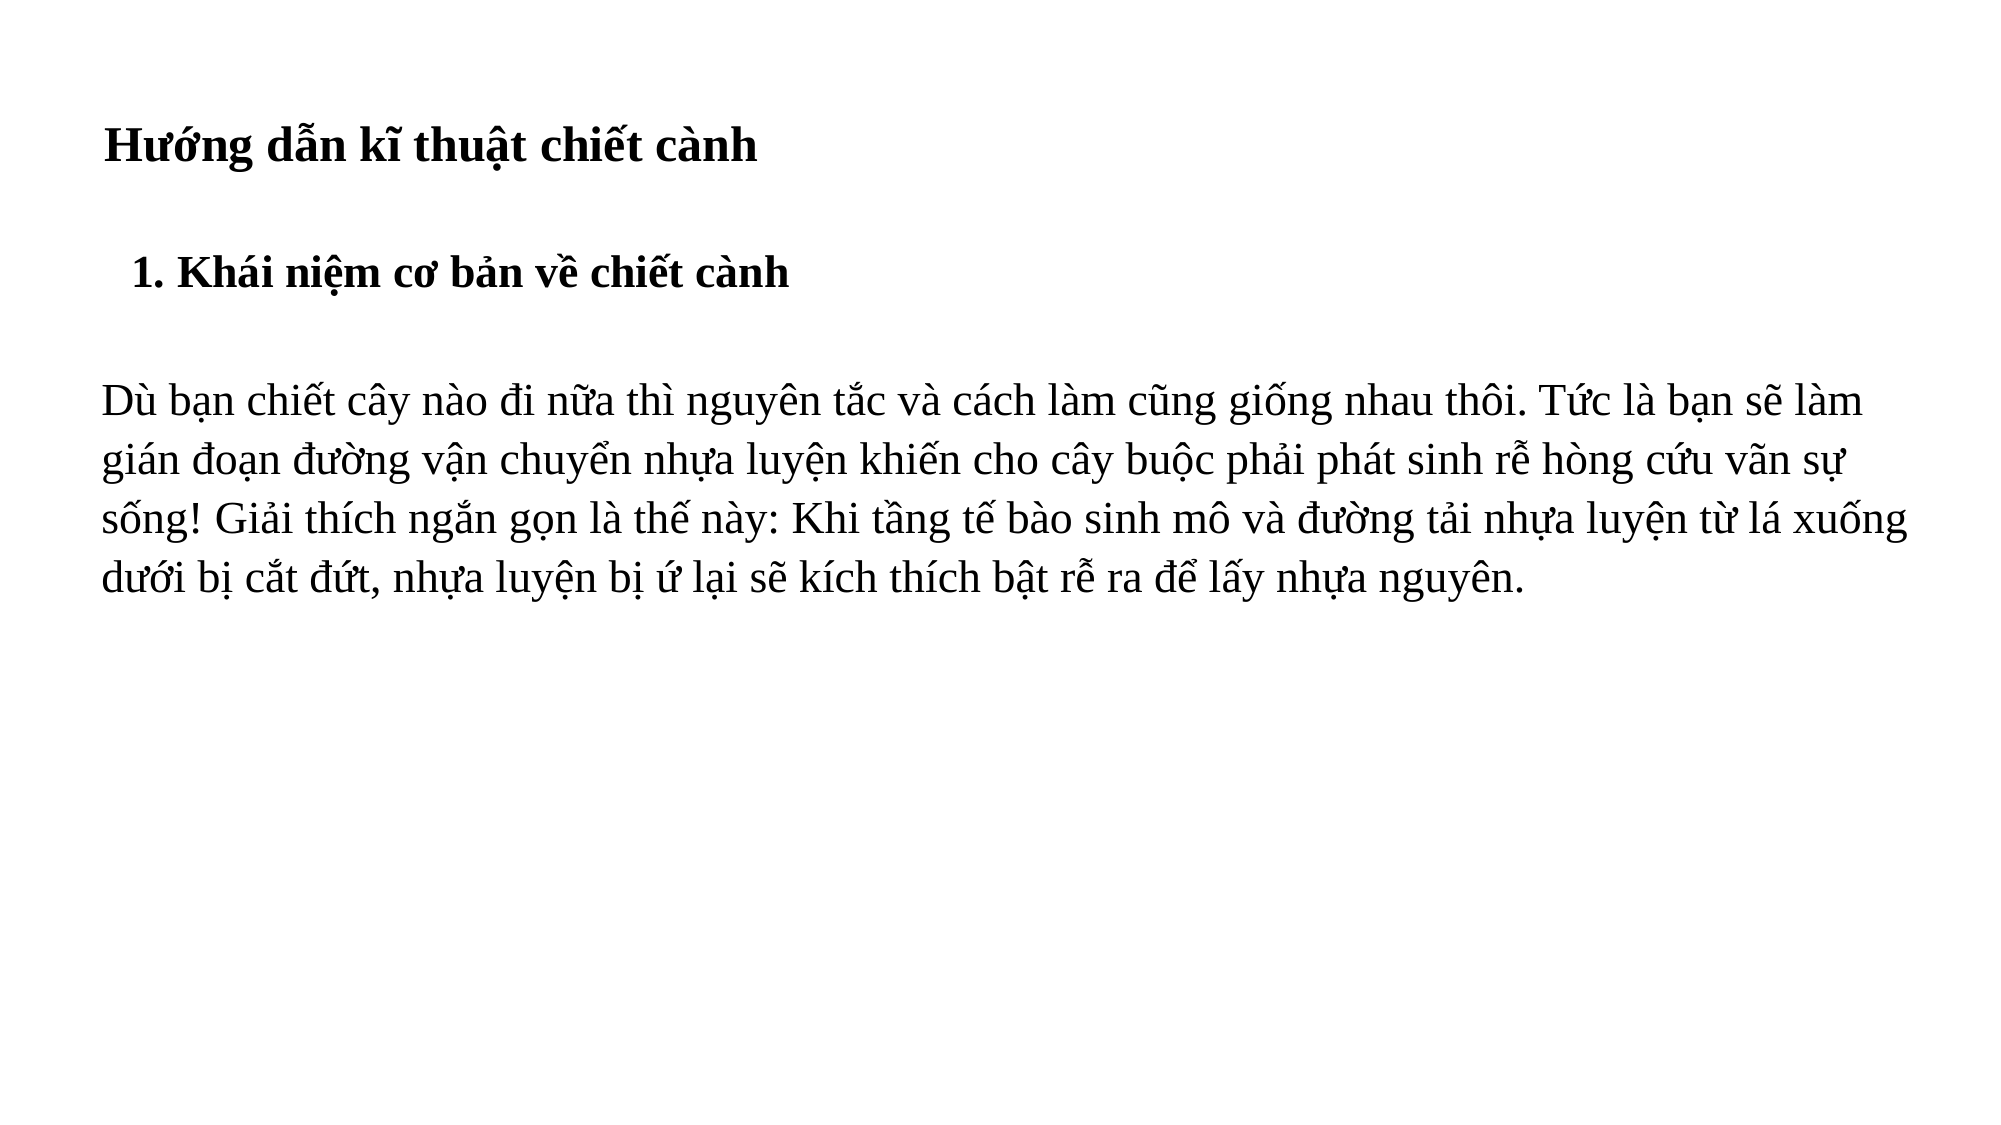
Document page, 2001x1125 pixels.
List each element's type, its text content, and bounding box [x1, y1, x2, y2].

text_box Hướng dẫn kĩ thuật chiết cành [89, 104, 774, 180]
text_box 1. Khái niệm cơ bản về chiết cành [116, 234, 806, 304]
text_box Dù bạn chiết cây nào đi nữa thì nguyên tắc và cách làm cũng giống nhau thôi. Tức là bạn sẽ làm gián đoạn đường vận chuyển nhựa luyện khiến cho cây buộc phải phát sinh rễ hòng cứu vãn sự sống! Giải thích ngắn gọn là thế này: Khi tầng tế bào sinh mô và đường tải nhựa luyện từ lá xuống dưới bị cắt đứt, nhựa luyện bị ứ lại sẽ kích thích bật rễ ra để lấy nhựa nguyên. [86, 358, 1950, 609]
